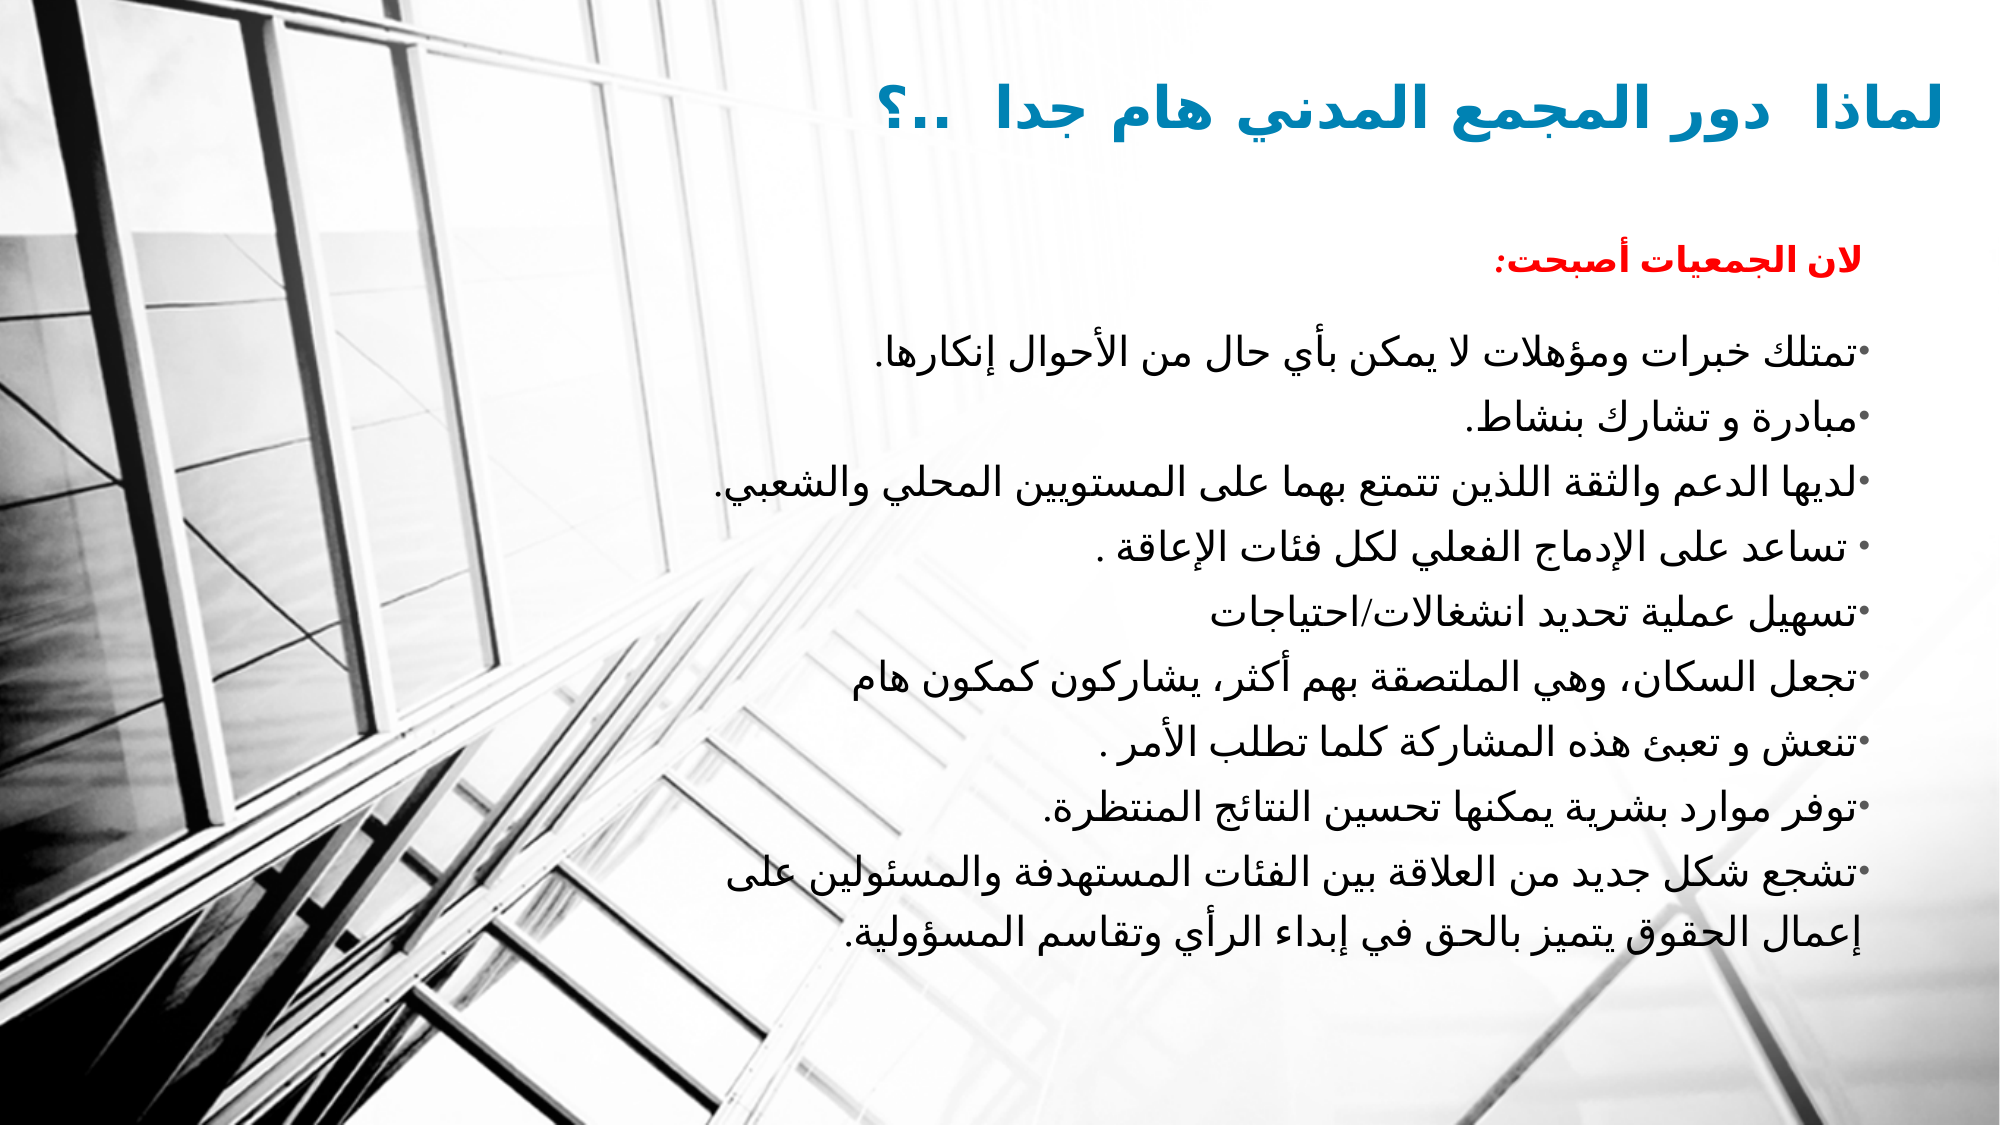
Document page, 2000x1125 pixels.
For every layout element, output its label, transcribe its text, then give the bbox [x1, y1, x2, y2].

subtitle لان الجمعيات أصبحت: تمتلك خبرات ومؤهلات لا يمكن بأي حال من الأحوال إنكارها. مبادرة و تشارك بنشاط. لديها الدعم والثقة اللذين تتمتع بهما على المستويين المحلي والشعبي. تساعد على الإدماج الفعلي لكل فئات الإعاقة . تسهيل عملية تحديد انشغالات/احتياجات تجعل السكان، وهي الملتصقة بهم أكثر، يشاركون كمكون هام تنعش و تعبئ هذه المشاركة كلما تطلب الأمر . توفر موارد بشرية يمكنها تحسين النتائج المنتظرة. تشجع شكل جديد من العلاقة بين الفئات المستهدفة والمسئولين على إعمال الحقوق يتميز بالحق في إبداء الرأي وتقاسم المسؤولية. [613, 234, 1879, 1043]
picture [0, 0, 2000, 1125]
title لماذا دور المجمع المدني هام جدا ..؟ [519, 70, 1961, 147]
